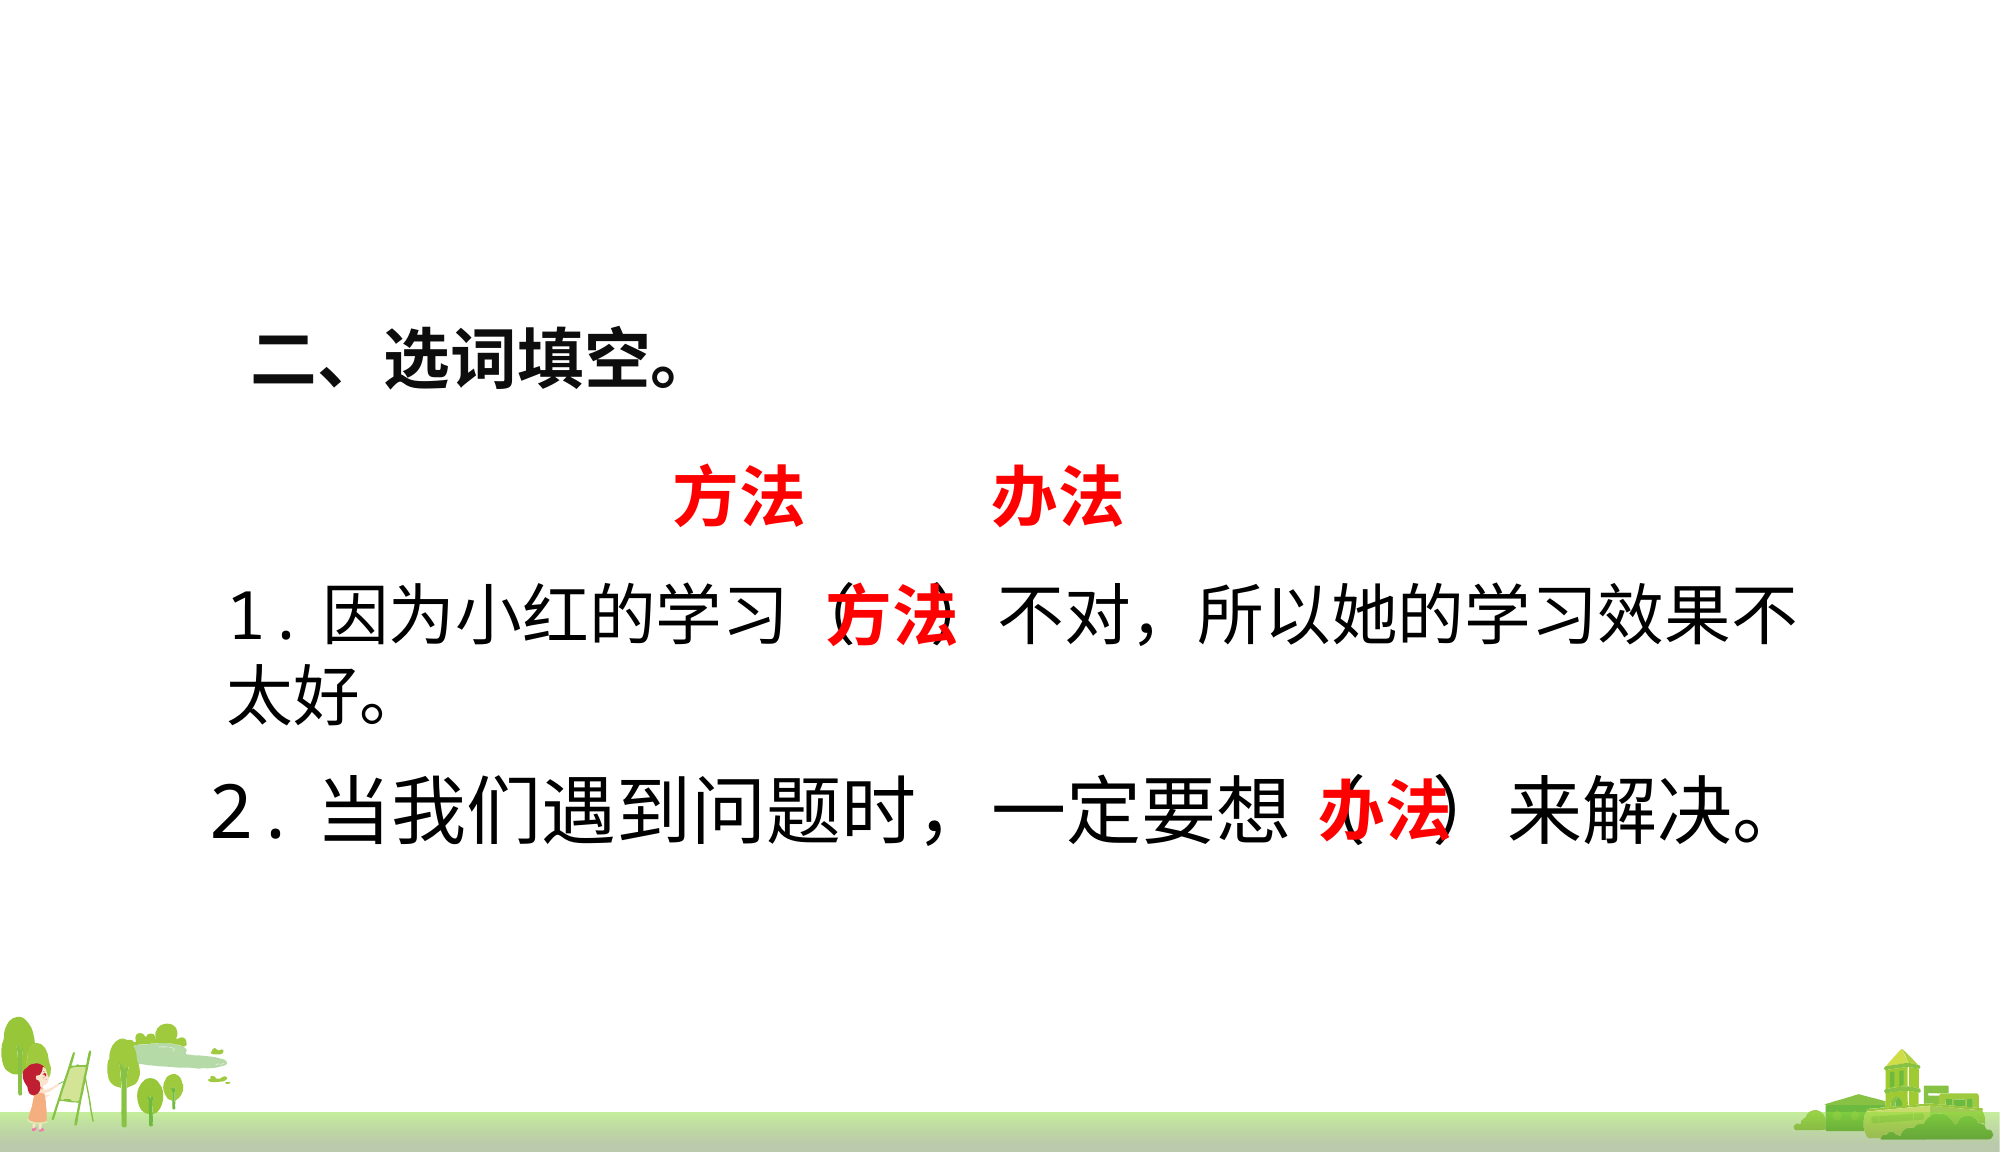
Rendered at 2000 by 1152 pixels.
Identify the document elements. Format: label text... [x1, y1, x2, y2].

text_box 1.因为小红的学习（ ）不对，所以她的学习效果不太好。 [211, 566, 1825, 741]
text_box 方法 [810, 566, 1015, 661]
text_box 办法 [1303, 761, 1508, 856]
text_box 二、选词填空。 [235, 285, 1559, 405]
text_box 办法 [977, 447, 1182, 542]
text_box 2.当我们遇到问题时，一定要想（ ）来解决。 [193, 756, 1877, 861]
text_box 方法 [657, 447, 869, 542]
